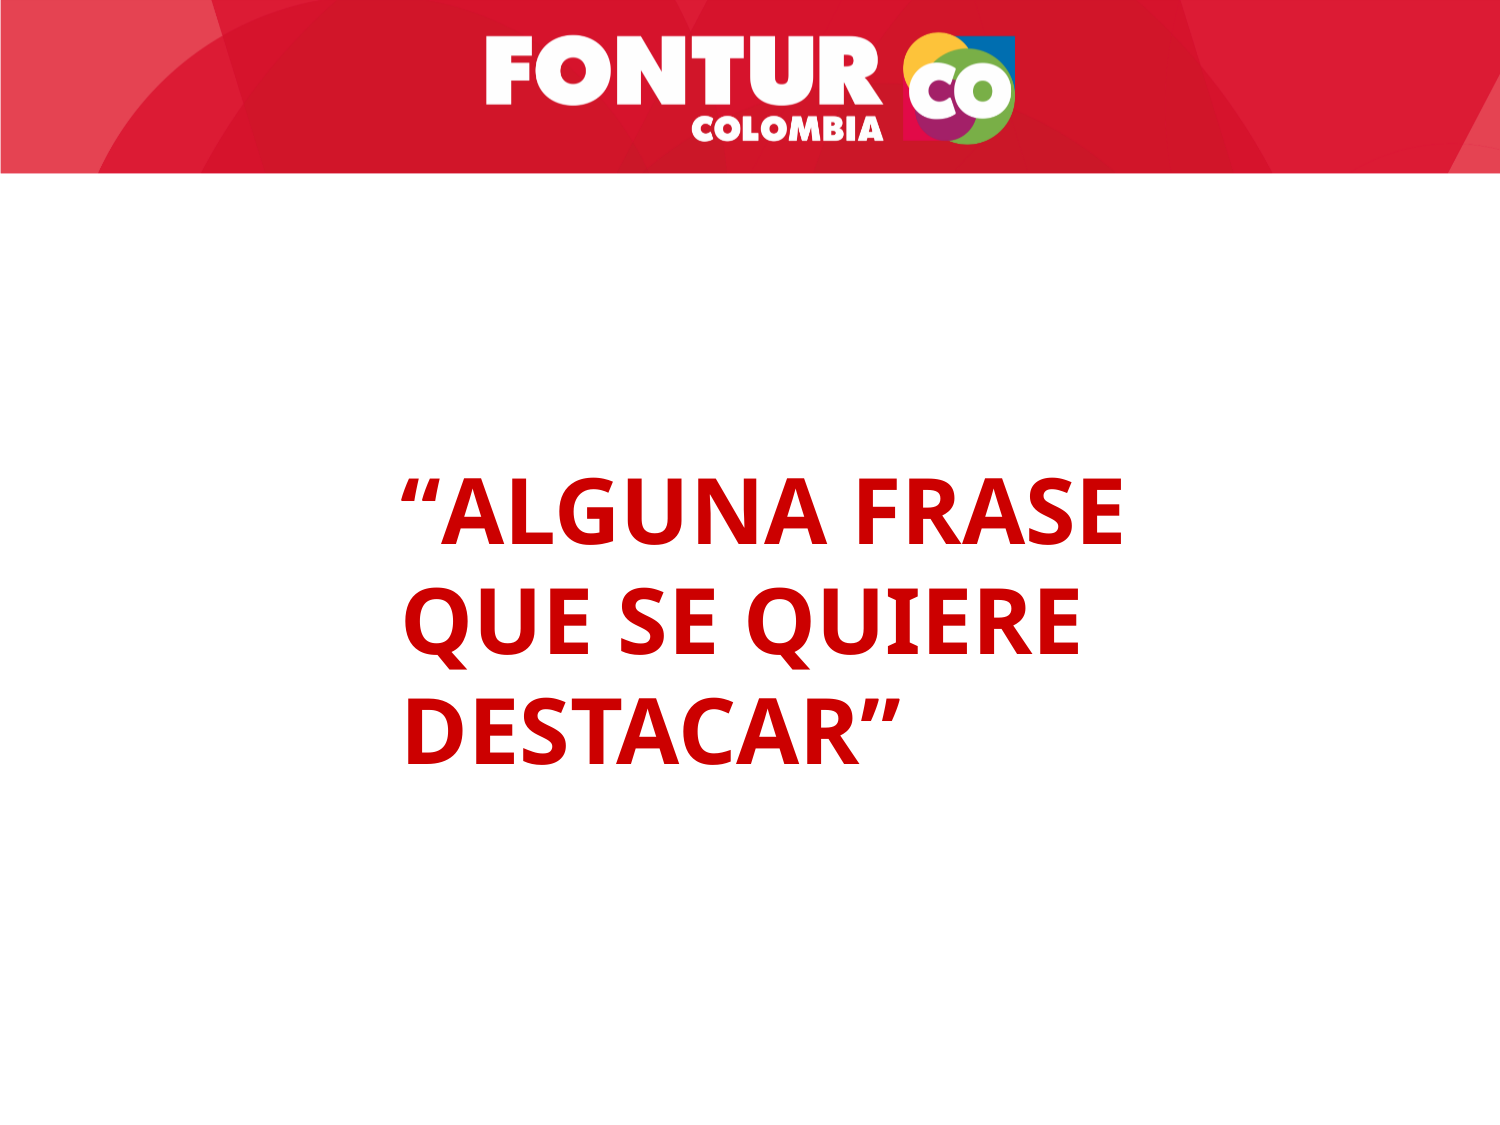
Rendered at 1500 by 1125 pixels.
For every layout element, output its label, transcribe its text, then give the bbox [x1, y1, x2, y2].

text_box “ALGUNA FRASE QUE SE QUIERE DESTACAR” [385, 445, 1167, 791]
picture [0, 0, 1500, 175]
